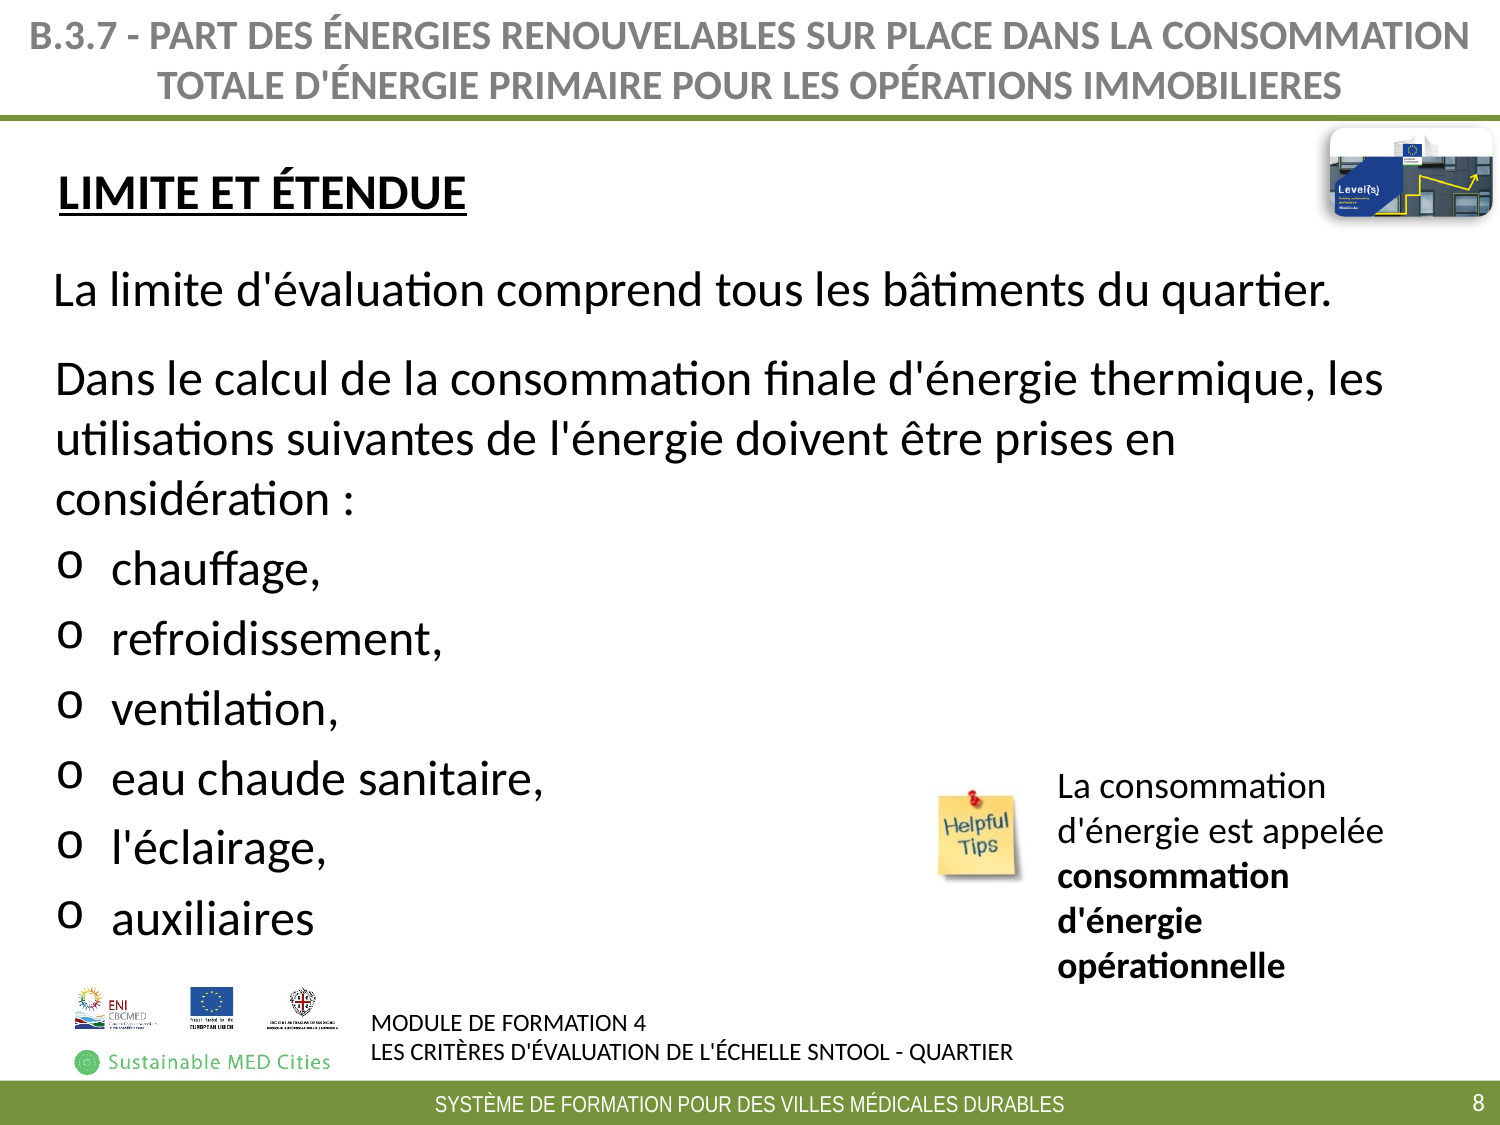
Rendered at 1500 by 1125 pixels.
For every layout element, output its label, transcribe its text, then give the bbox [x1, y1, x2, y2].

picture [62, 978, 356, 1080]
text_box La limite d'évaluation comprend tous les bâtiments du quartier. [38, 249, 1425, 325]
picture [932, 789, 1027, 886]
title B.3.7 - PART DES ÉNERGIES RENOUVELABLES SUR PLACE DANS LA CONSOMMATION TOTALE D'ÉNERGIE PRIMAIRE POUR LES OPÉRATIONS IMMOBILIERES [0, 0, 1500, 117]
text_box Dans le calcul de la consommation finale d'énergie thermique, les utilisations suivantes de l'énergie doivent être prises en considération : chauffage, refroidissement, ventilation, eau chaude sanitaire, l'éclairage, auxiliaires [40, 337, 1464, 750]
text_box La consommation d'énergie est appelée consommation d'énergie opérationnelle [1042, 753, 1414, 994]
slide_number ‹#› [1149, 1078, 1500, 1125]
picture [1329, 127, 1493, 217]
list LIMITE ET ÉTENDUE [43, 152, 1425, 249]
